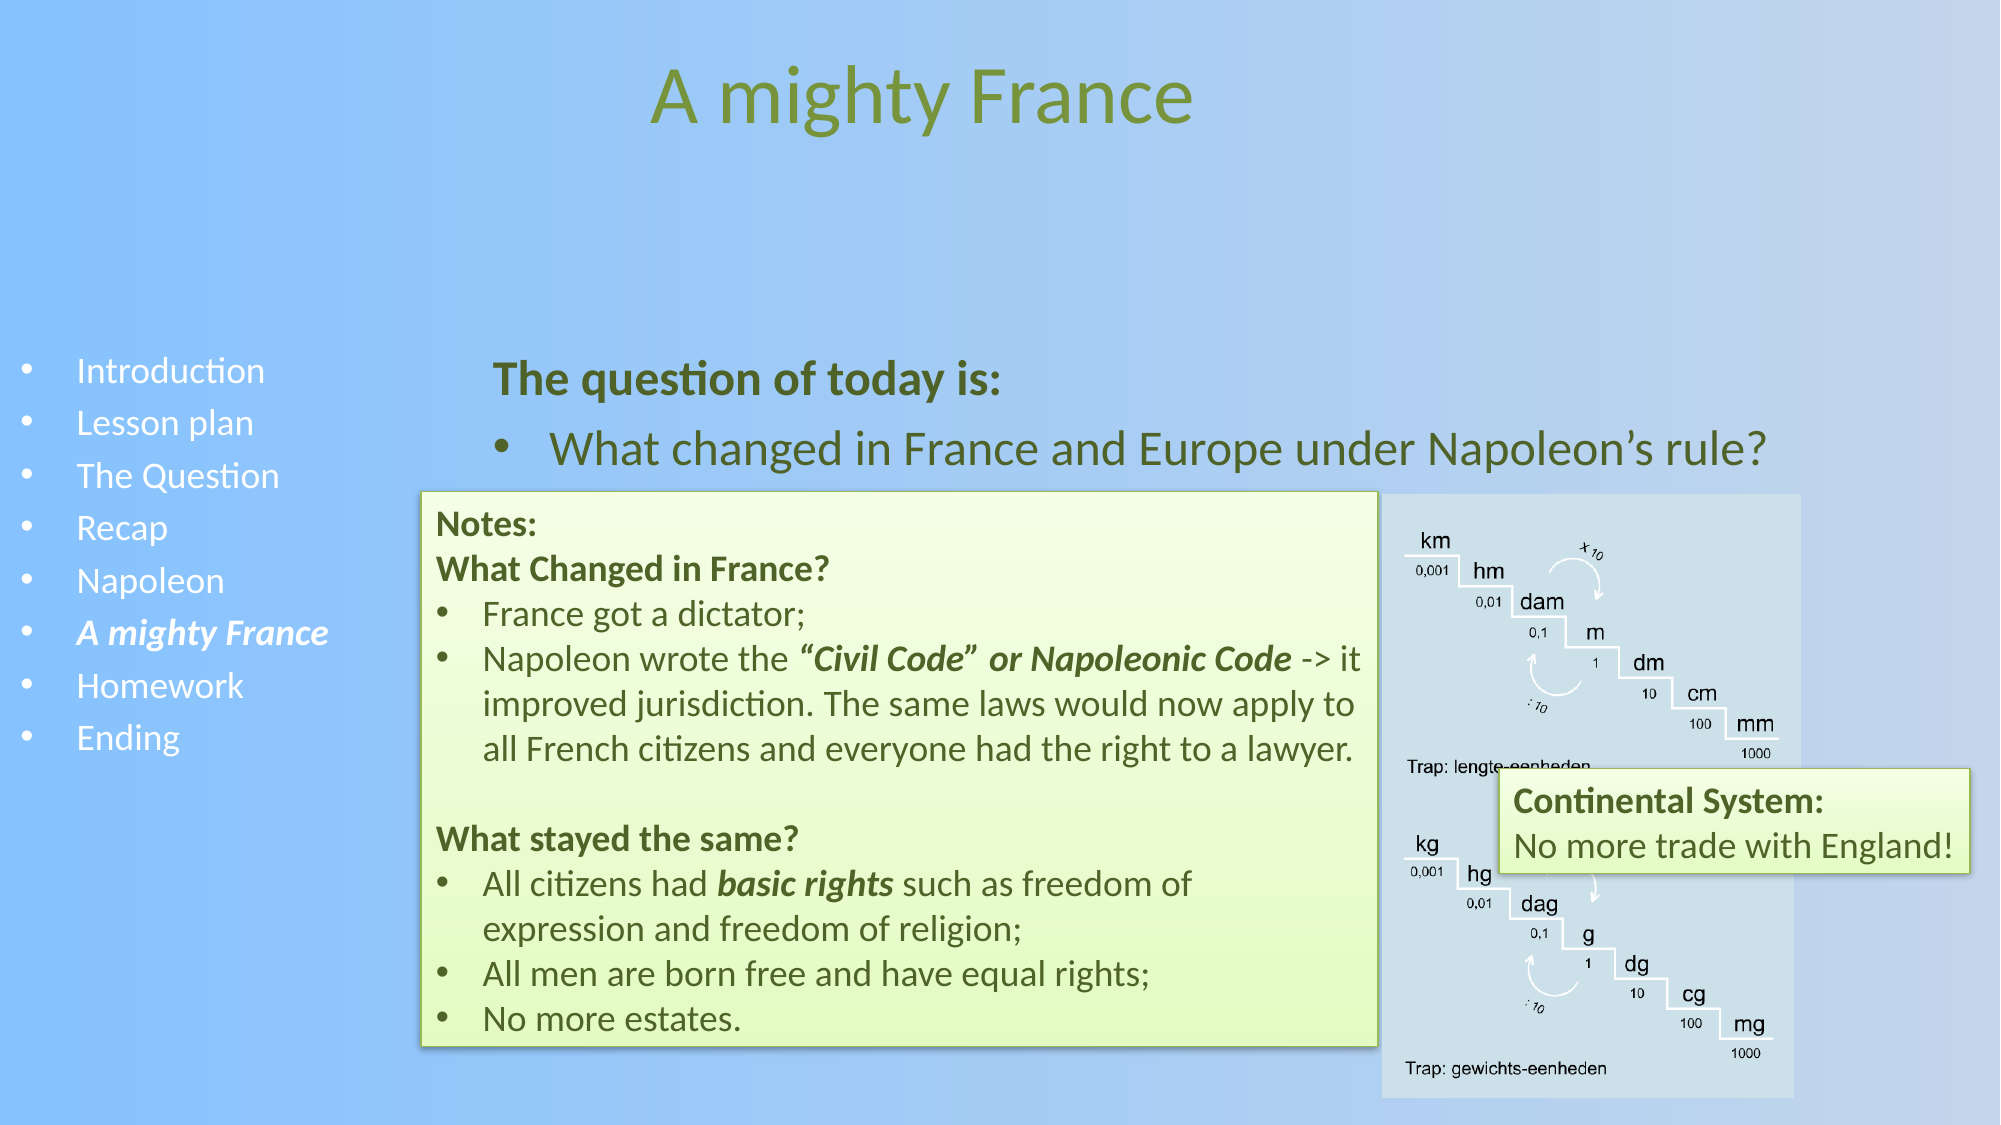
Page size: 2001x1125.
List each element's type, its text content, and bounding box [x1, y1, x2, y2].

text_box A mighty France [444, 19, 1402, 162]
picture [1382, 494, 1802, 1098]
list The question of today is: What changed in France and Europe under Napoleon’s rule? [477, 338, 1851, 669]
text_box Notes: What Changed in France? France got a dictator; Napoleon wrote the “Civil Code” or Napoleonic Code -> it improved jurisdiction. The same laws would now apply to all French citizens and everyone had the right to a lawyer. What stayed the same? All citizens had basic rights such as freedom of expression and freedom of religion; All men are born free and have equal rights; No more estates. [420, 491, 1379, 1047]
text_box Continental System: No more trade with England! [1798, 768, 1971, 874]
text_box Introduction Lesson plan The Question Recap Napoleon A mighty France Homework Ending [5, 338, 478, 1081]
